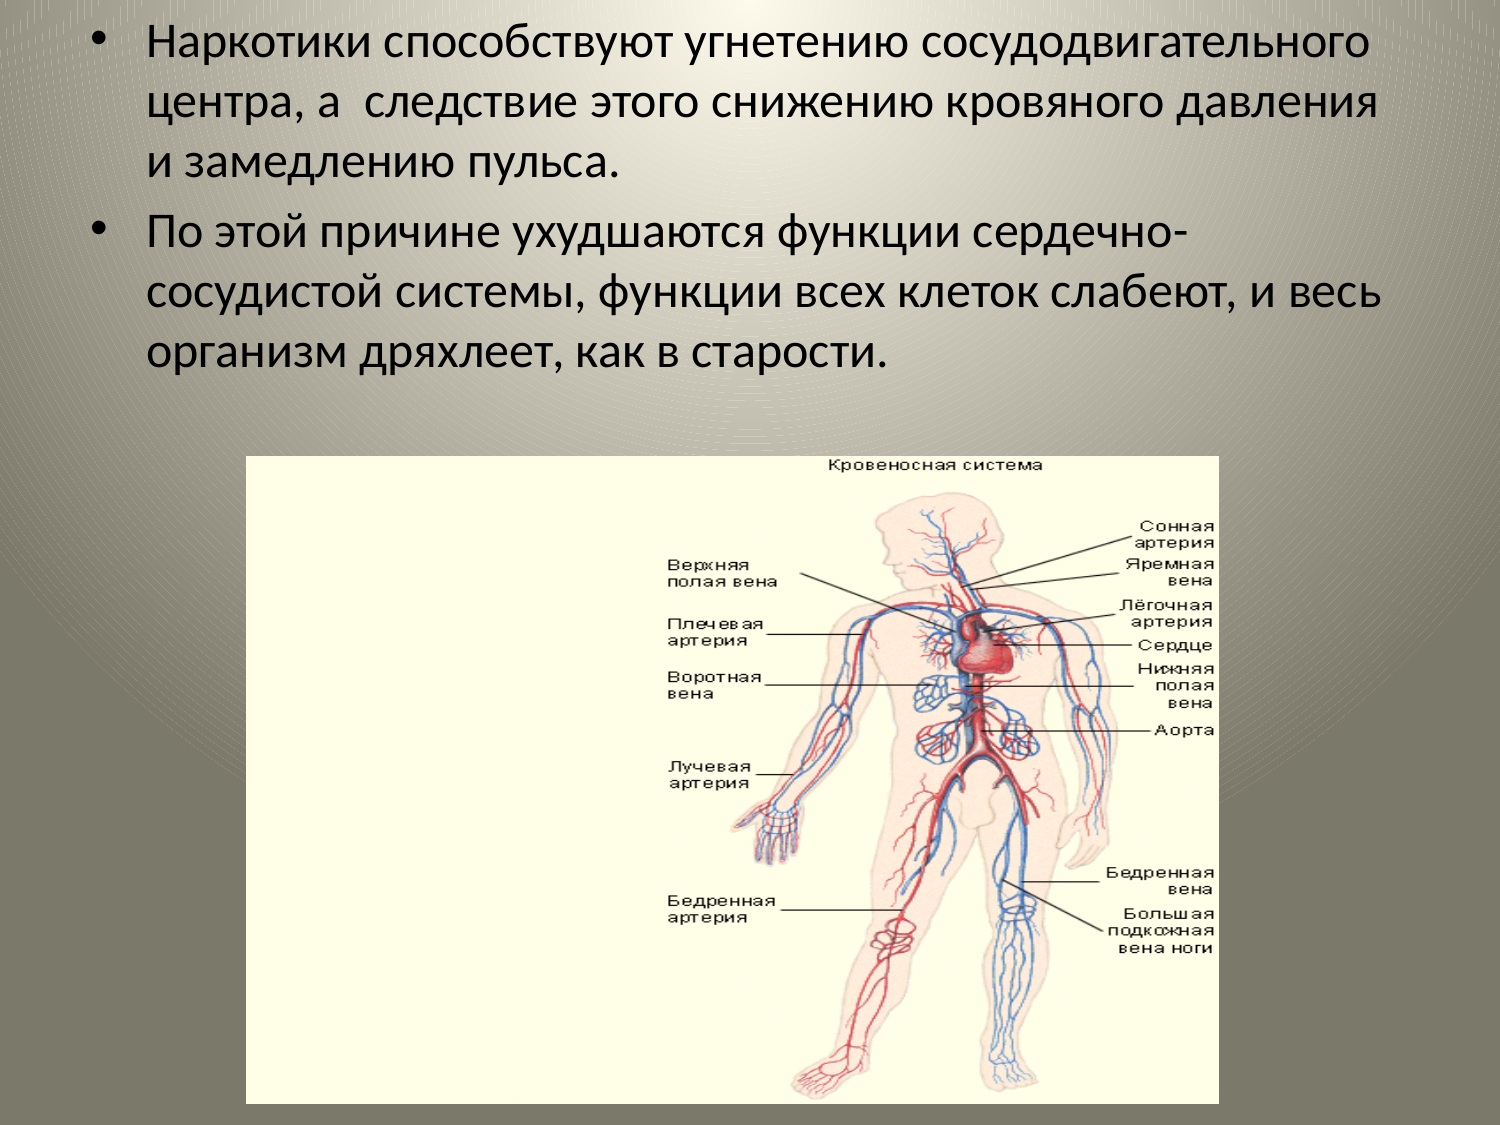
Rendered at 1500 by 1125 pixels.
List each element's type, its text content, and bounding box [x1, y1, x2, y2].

picture [245, 456, 1219, 1105]
list Наркотики способствуют угнетению сосудодвигательного центра, а следствие этого снижению кровяного давления и замедлению пульса. По этой причине ухудшаются функции сердечно-сосудистой системы, функции всех клеток слабеют, и весь организм дряхлеет, как в старости. [75, 0, 1425, 481]
